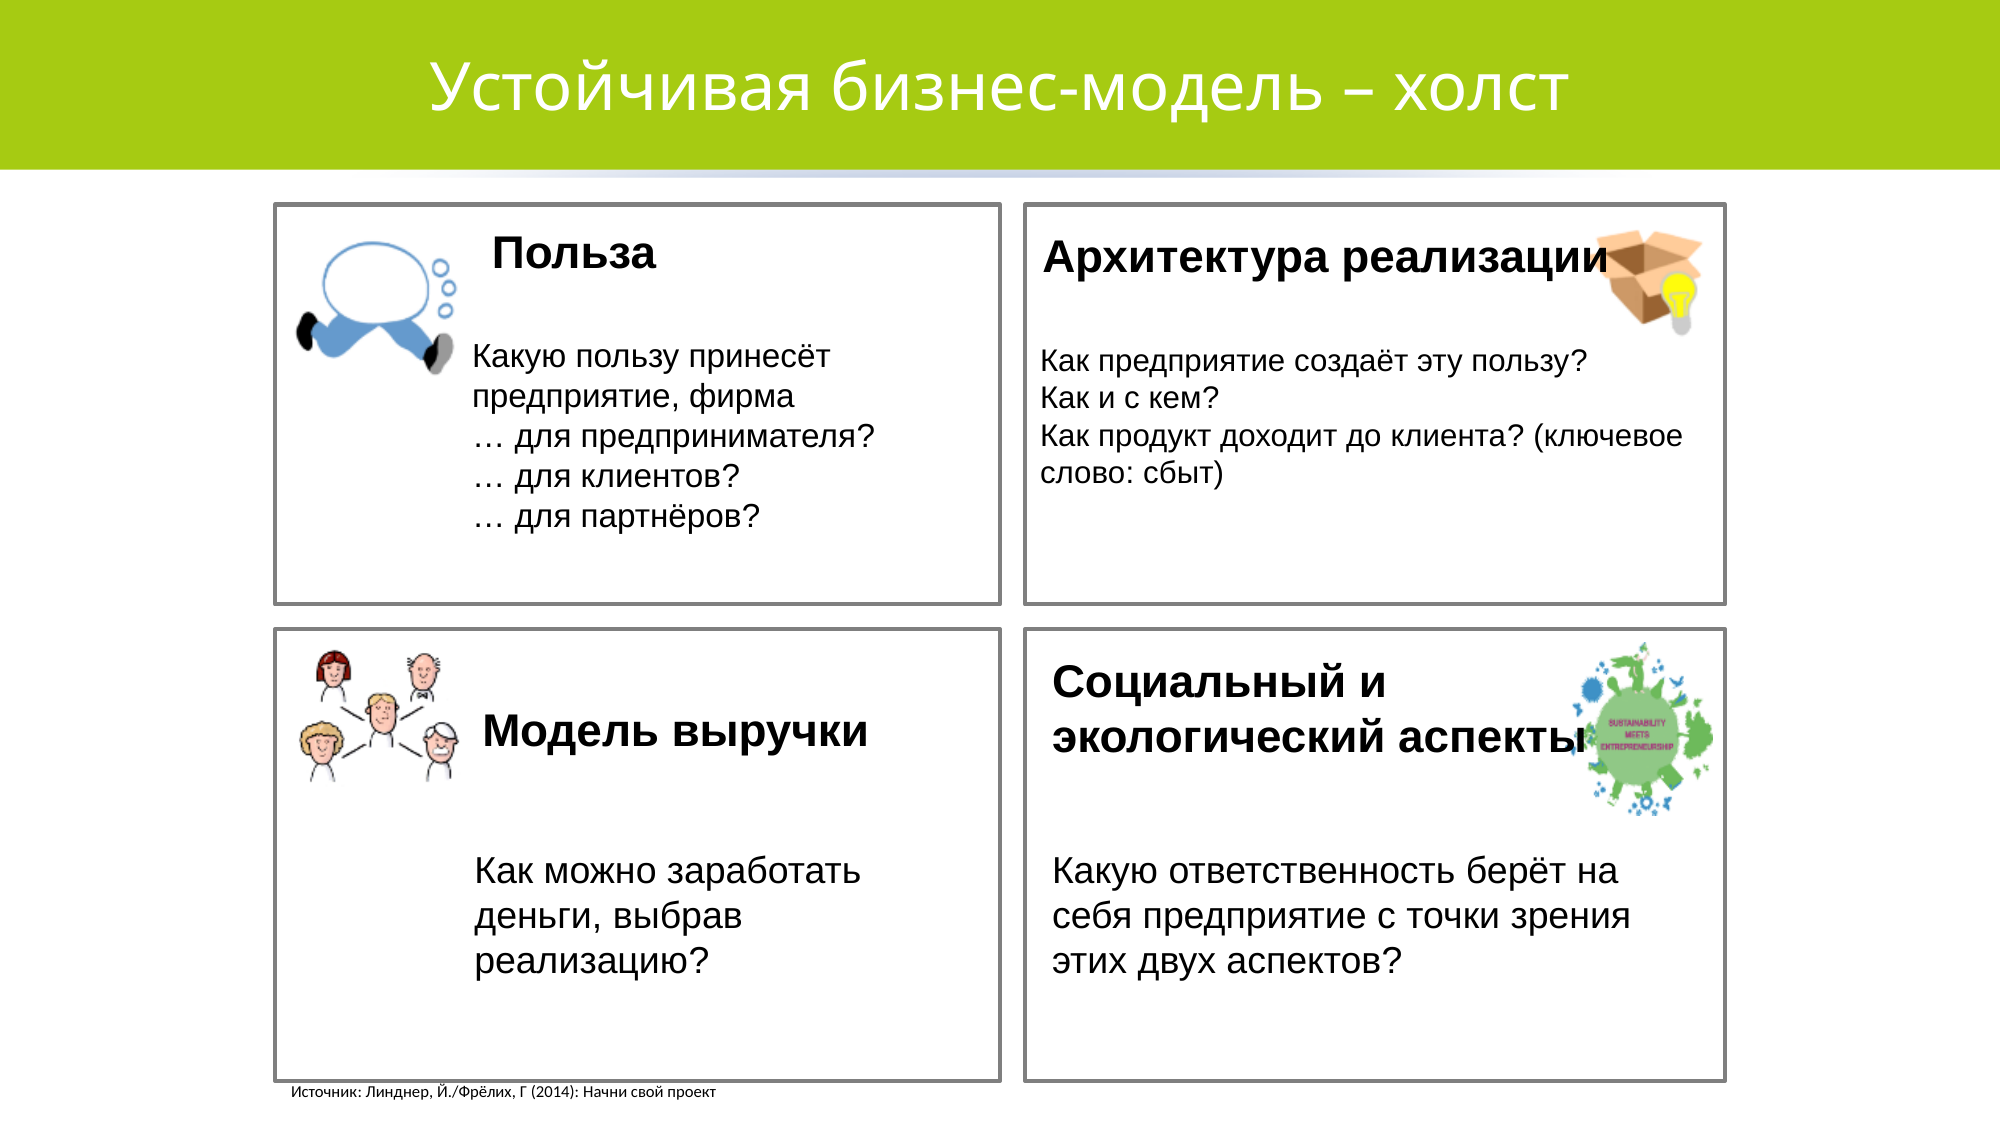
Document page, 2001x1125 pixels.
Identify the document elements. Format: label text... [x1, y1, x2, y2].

picture [300, 99, 1704, 178]
text_box Какую пользу принесёт предприятие, фирма … для предпринимателя? … для клиентов? … для партнёров? [463, 325, 1011, 593]
picture [287, 641, 467, 791]
text_box Польза [483, 214, 868, 325]
picture [278, 226, 467, 387]
text_box [249, 171, 1751, 1125]
text_box Устойчивая бизнес-модель – холст [0, 0, 2000, 171]
text_box [275, 204, 1000, 605]
text_box Как можно заработать деньги, выбрав реализацию? [466, 792, 987, 1060]
text_box [595, 178, 1416, 308]
text_box Как предприятие создаёт эту пользу? Как и с кем? Как продукт доходит до клиента? (ключевое слово: сбыт) [1031, 331, 1722, 599]
text_box [1025, 629, 1725, 1081]
text_box Какую ответственность берёт на себя предприятие с точки зрения этих двух аспектов? [1043, 792, 1669, 1060]
picture [1565, 642, 1713, 816]
text_box [275, 629, 1000, 1081]
text_box [1025, 204, 1725, 605]
text_box Источник: Линднер, Й./Фрёлих, Г (2014): Начни свой проект [276, 1073, 732, 1125]
text_box Модель выручки [473, 692, 926, 792]
text_box Архитектура реализации [1033, 218, 1673, 331]
picture [1588, 229, 1707, 343]
text_box Социальный и экологический аспекты [1043, 643, 1565, 792]
